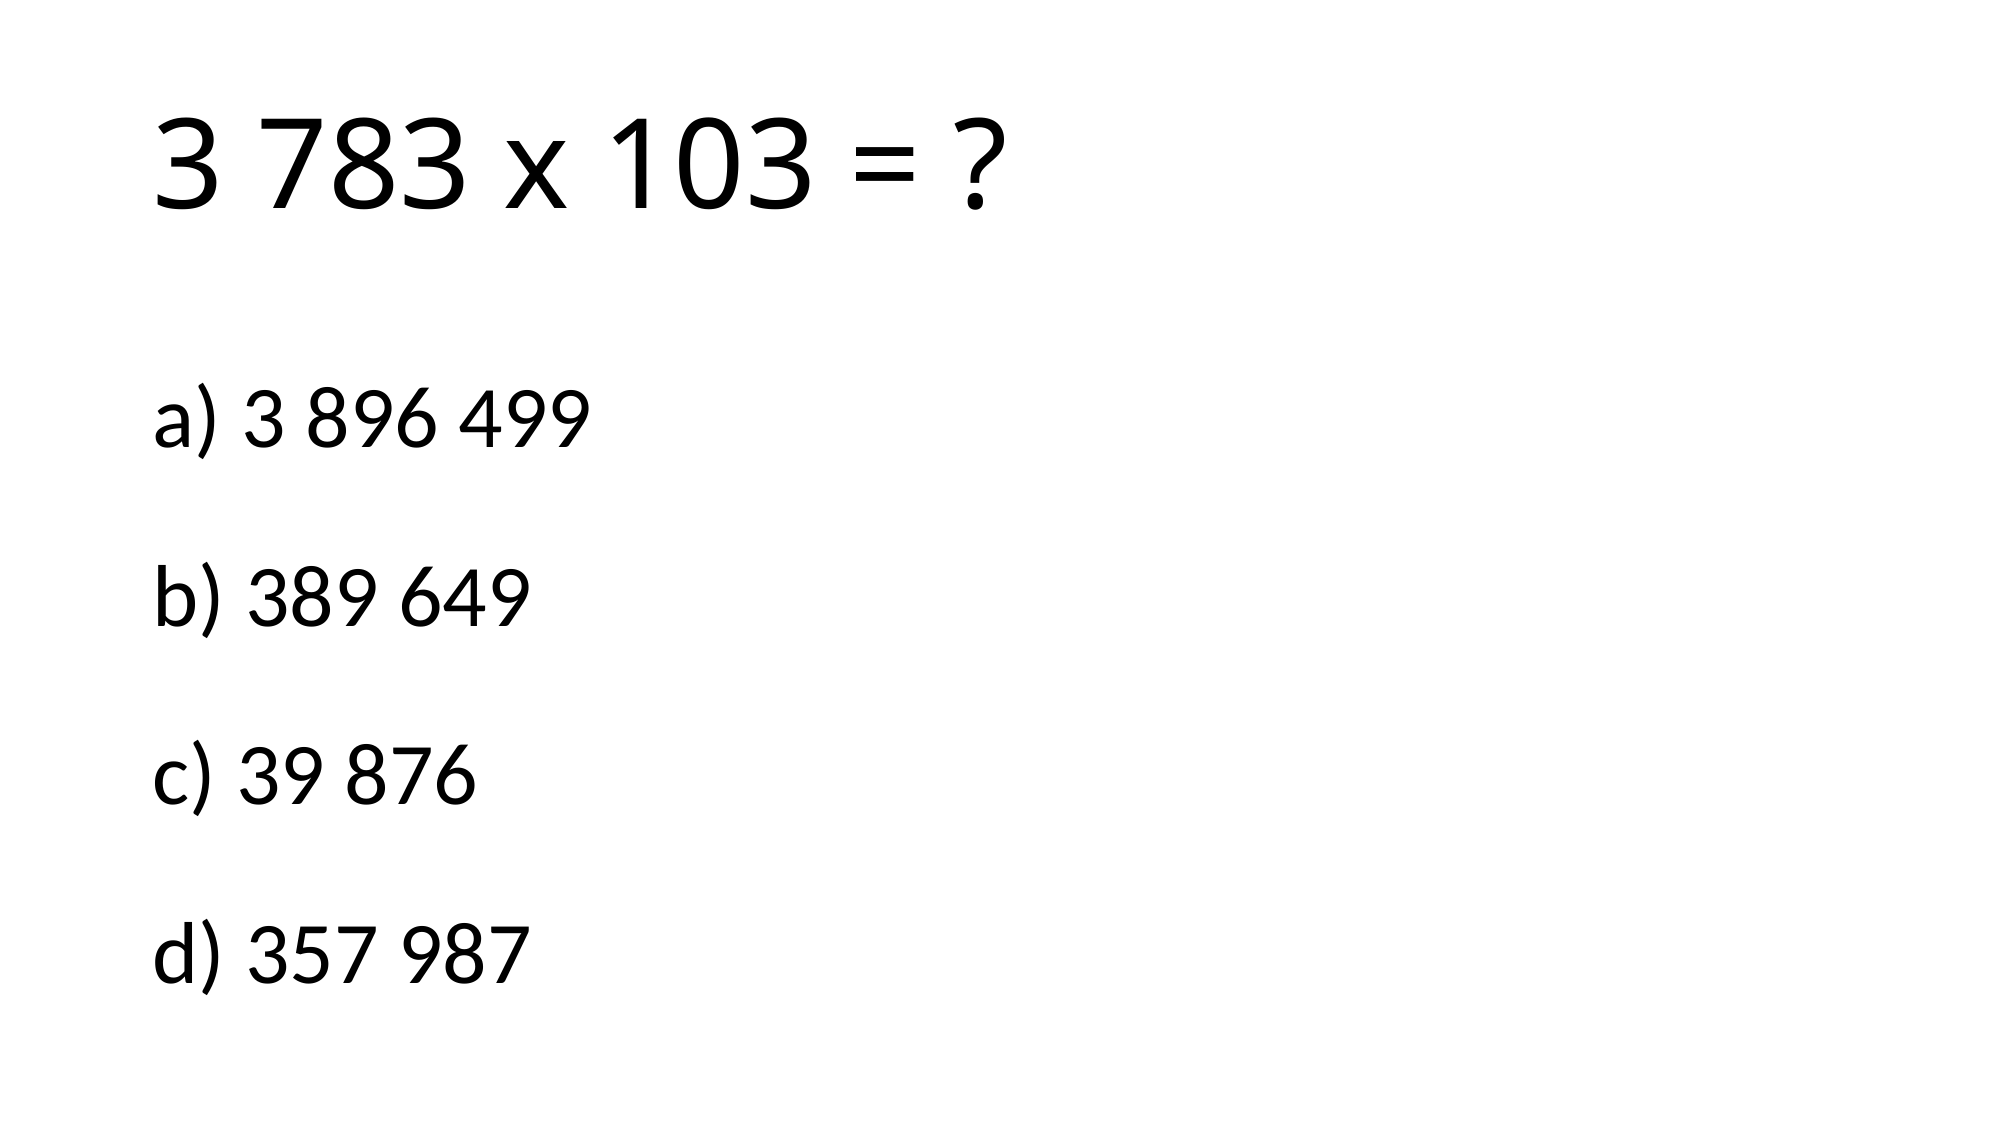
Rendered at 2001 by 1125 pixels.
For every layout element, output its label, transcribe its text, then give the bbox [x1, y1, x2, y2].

list a) 3 896 499 b) 389 649 c) 39 876 d) 357 987 [137, 299, 1863, 1014]
title 3 783 x 103 = ? [137, 59, 1863, 278]
